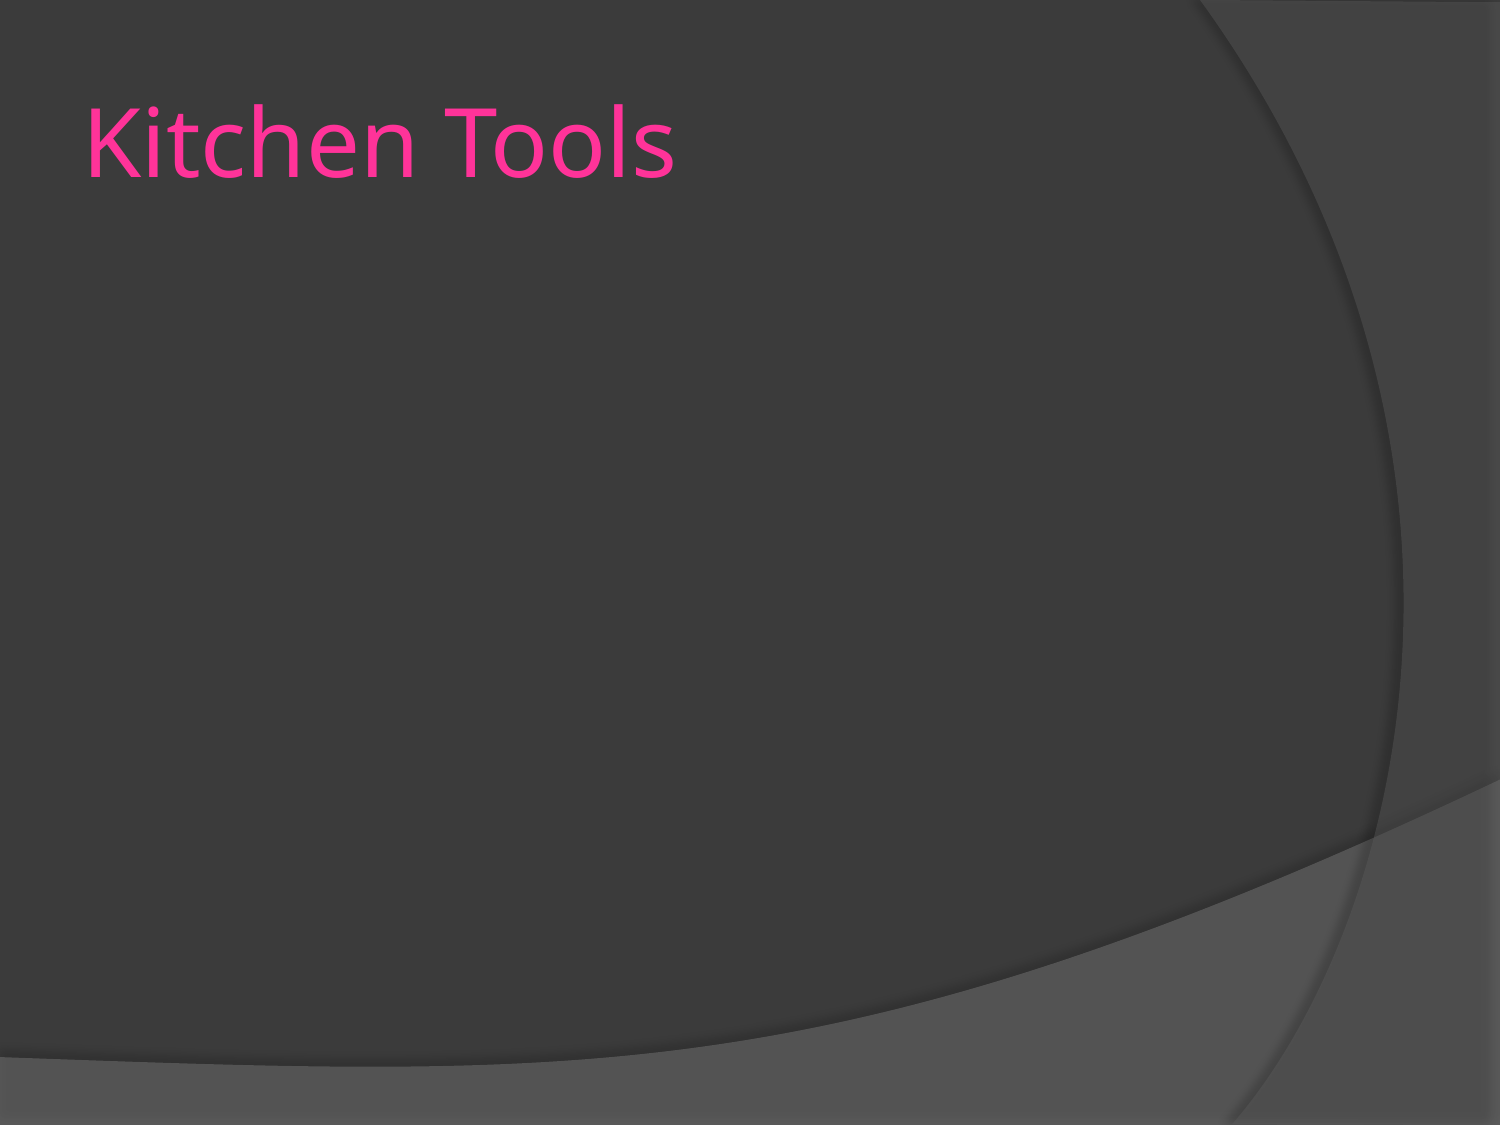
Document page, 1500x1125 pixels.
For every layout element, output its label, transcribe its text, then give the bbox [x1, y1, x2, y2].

title Kitchen Tools [75, 45, 1300, 233]
